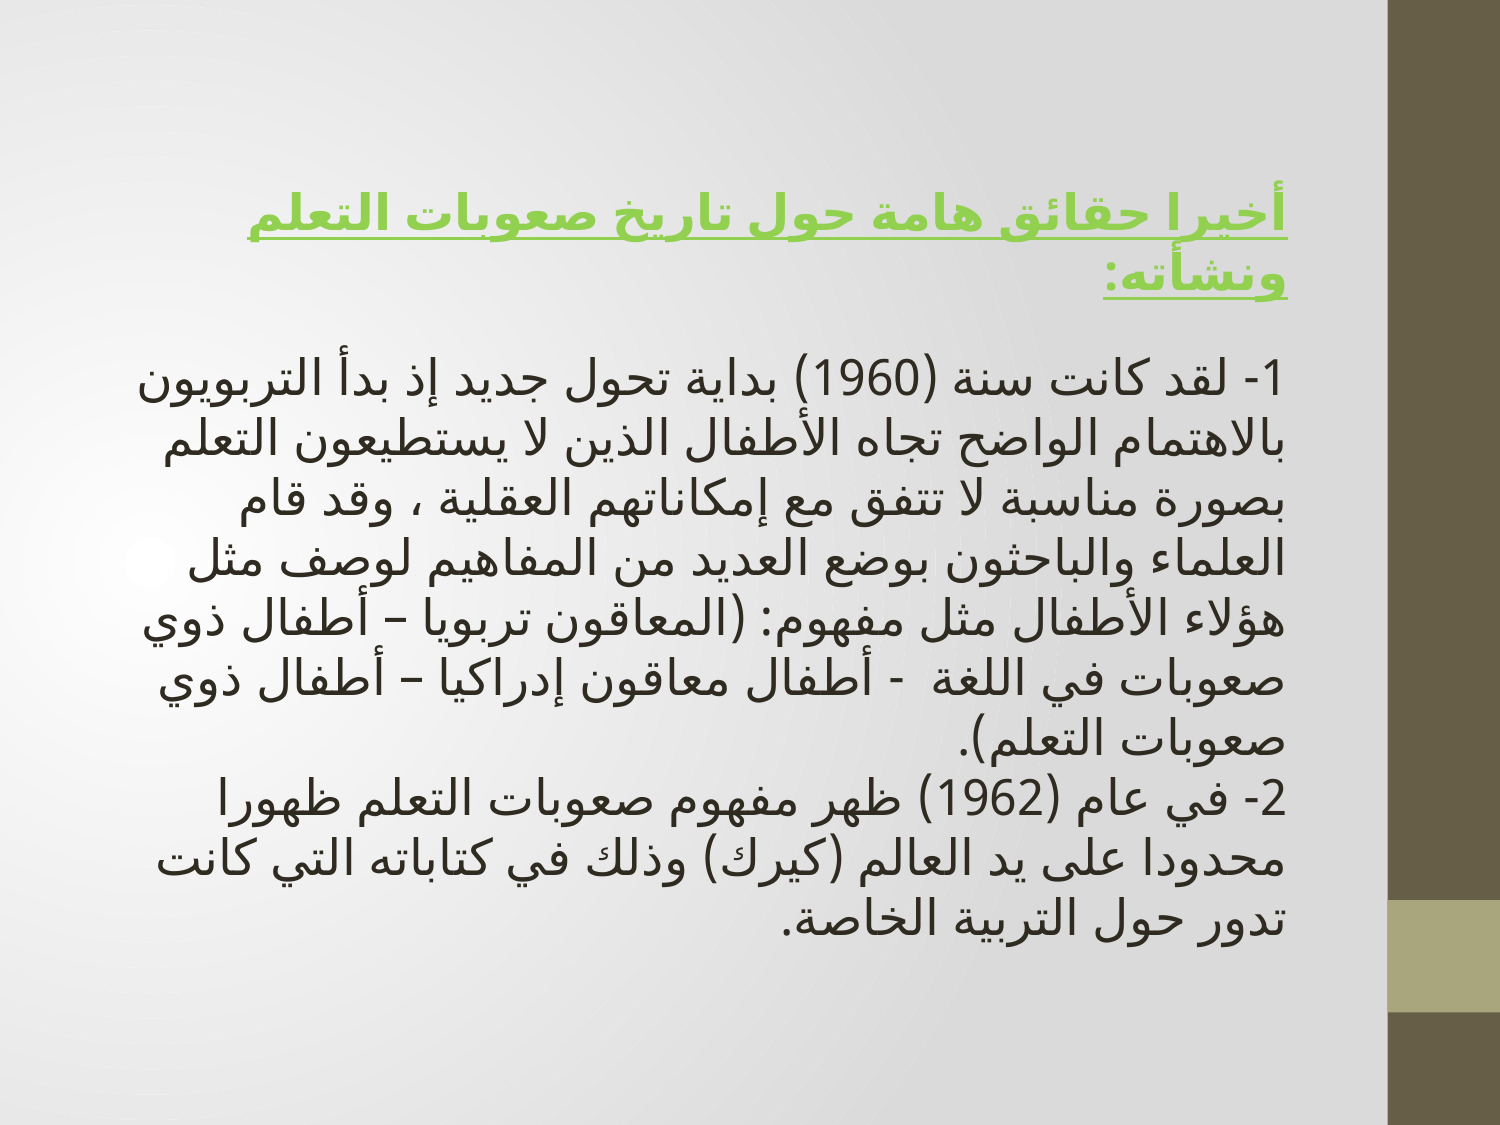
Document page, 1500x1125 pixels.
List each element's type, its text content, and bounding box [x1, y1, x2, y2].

text_box أخيرا حقائق هامة حول تاريخ صعوبات التعلم ونشأته: 1- لقد كانت سنة (1960) بداية تحول جديد إذ بدأ التربويون بالاهتمام الواضح تجاه الأطفال الذين لا يستطيعون التعلم بصورة مناسبة لا تتفق مع إمكاناتهم العقلية ، وقد قام العلماء والباحثون بوضع العديد من المفاهيم لوصف مثل هؤلاء الأطفال مثل مفهوم: (المعاقون تربويا – أطفال ذوي صعوبات في اللغة - أطفال معاقون إدراكيا – أطفال ذوي صعوبات التعلم). 2- في عام (1962) ظهر مفهوم صعوبات التعلم ظهورا محدودا على يد العالم (كيرك) وذلك في كتاباته التي كانت تدور حول التربية الخاصة. [86, 172, 1303, 953]
